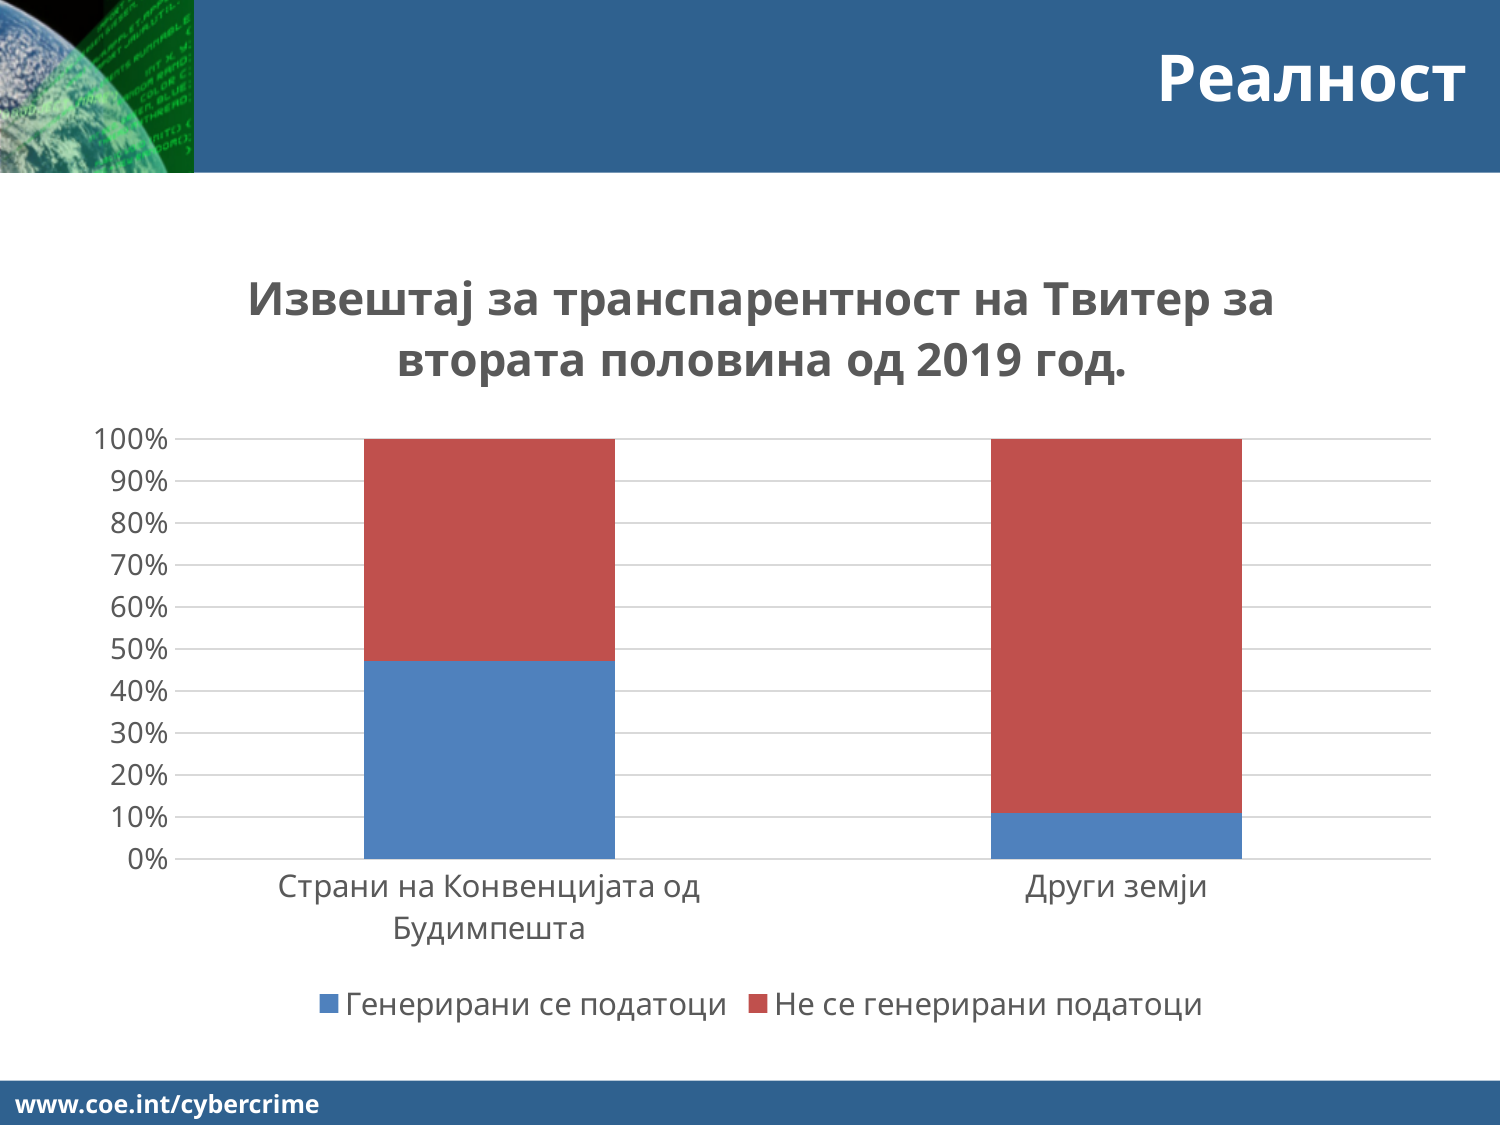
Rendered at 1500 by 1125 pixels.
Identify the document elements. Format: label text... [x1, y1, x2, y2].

chart [64, 228, 1459, 1032]
picture [0, 0, 194, 173]
text_box www.coe.int/cybercrime [0, 1079, 1500, 1125]
text_box [197, 0, 1500, 175]
text_box Реалност [206, 29, 1483, 122]
